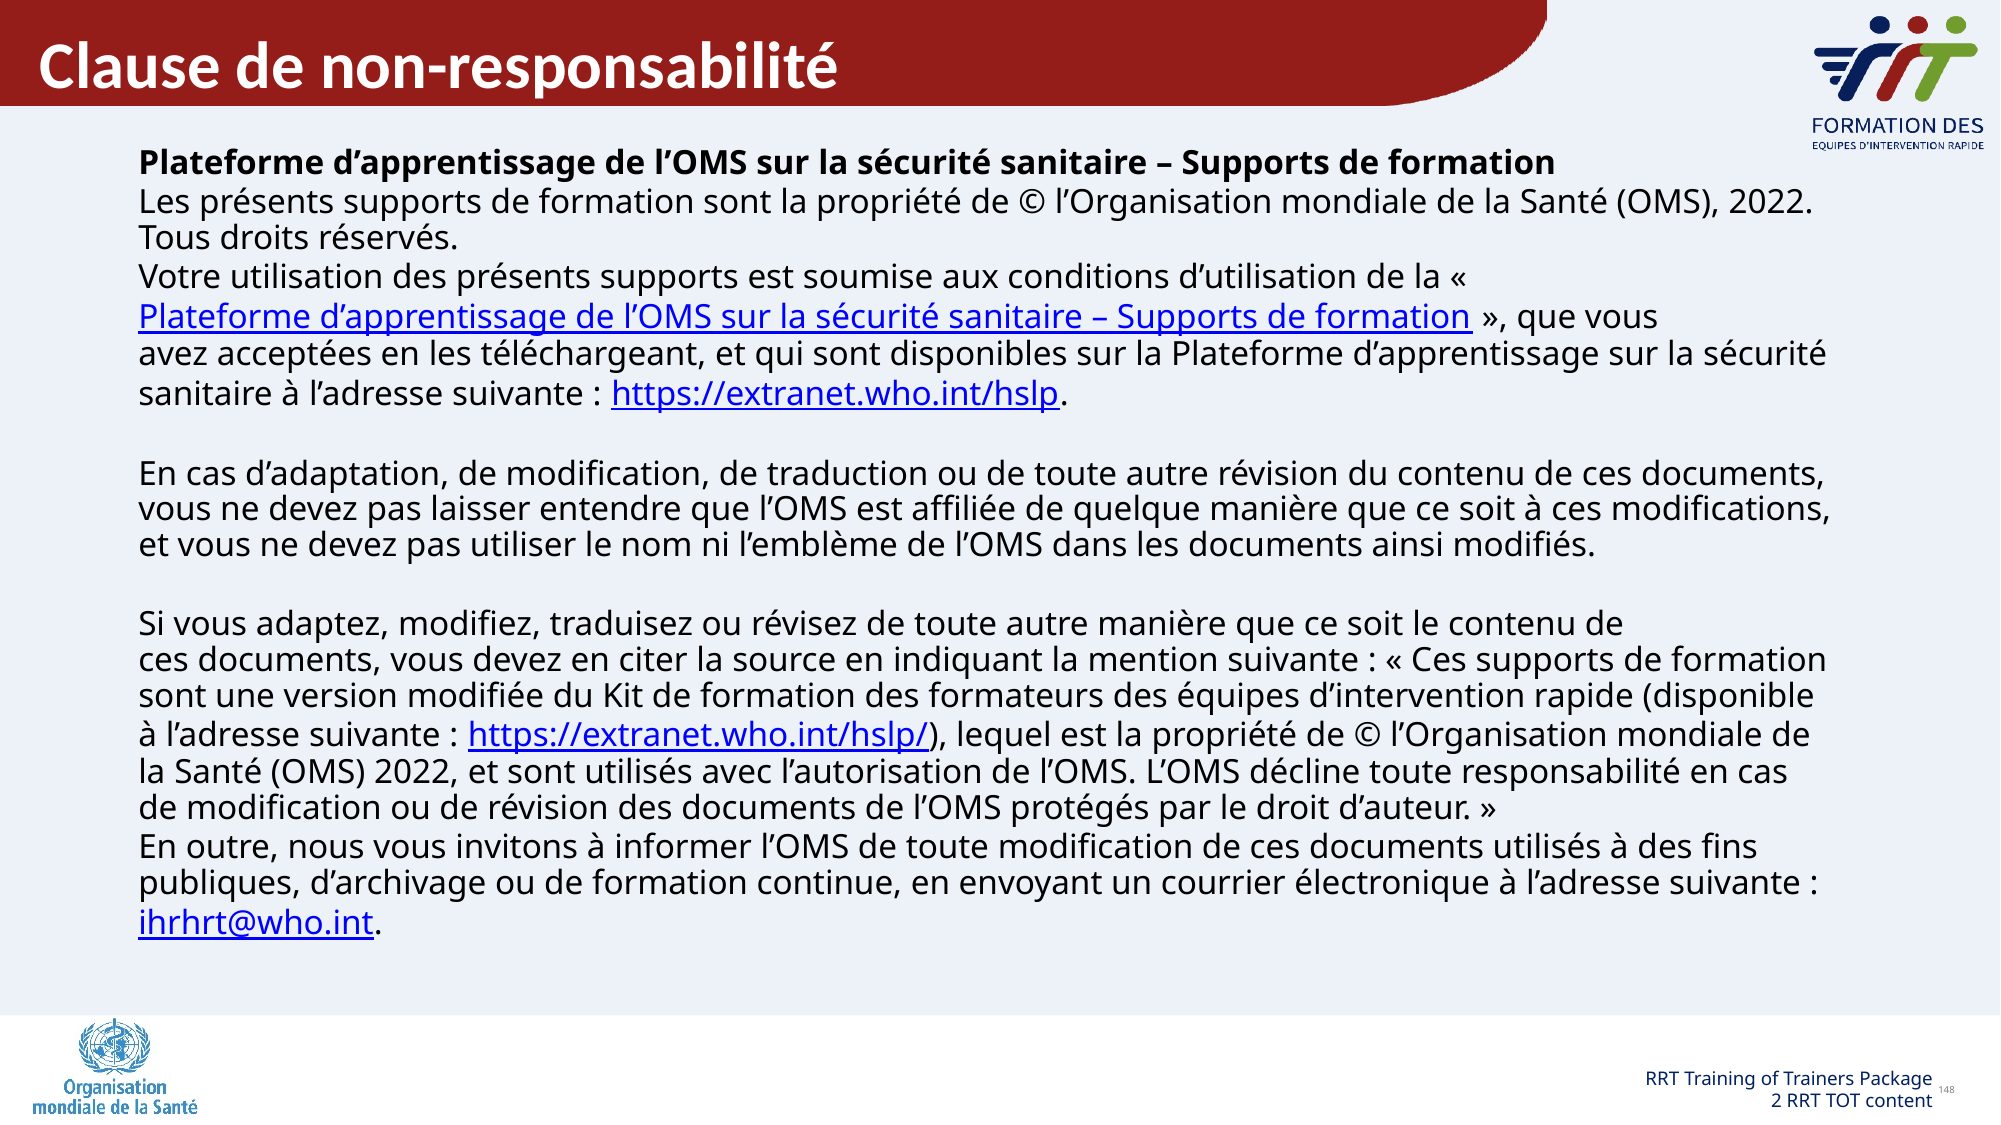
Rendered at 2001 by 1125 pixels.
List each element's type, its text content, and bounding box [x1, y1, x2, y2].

list Plateforme d’apprentissage de l’OMS sur la sécurité sanitaire – Supports de formation​ Les présents supports de formation sont la propriété de © l’Organisation mondiale de la Santé (OMS), 2022. Tous droits réservés.​ Votre utilisation des présents supports est soumise aux conditions d’utilisation de la « Plateforme d’apprentissage de l’OMS sur la sécurité sanitaire – Supports de formation », que vous avez acceptées en les téléchargeant, et qui sont disponibles sur la Plateforme d’apprentissage sur la sécurité sanitaire à l’adresse suivante : https://extranet.who.int/hslp. ​ ​ En cas d’adaptation, de modification, de traduction ou de toute autre révision du contenu de ces documents, vous ne devez pas laisser entendre que l’OMS est affiliée de quelque manière que ce soit à ces modifications, et vous ne devez pas utiliser le nom ni l’emblème de l’OMS dans les documents ainsi modifiés. ​ ​ Si vous adaptez, modifiez, traduisez ou révisez de toute autre manière que ce soit le contenu de ces documents, vous devez en citer la source en indiquant la mention suivante : « Ces supports de formation sont une version modifiée du Kit de formation des formateurs des équipes d’intervention rapide (disponible à l’adresse suivante : https://extranet.who.int/hslp/), lequel est la propriété de © l’Organisation mondiale de la Santé (OMS) 2022, et sont utilisés avec l’autorisation de l’OMS. L’OMS décline toute responsabilité en cas de modification ou de révision des documents de l’OMS protégés par le droit d’auteur. » ​ En outre, nous vous invitons à informer l’OMS de toute modification de ces documents utilisés à des fins publiques, d’archivage ou de formation continue, en envoyant un courrier électronique à l’adresse suivante : ihrhrt@who.int.​ [130, 137, 1846, 993]
picture [31, 1016, 198, 1115]
picture [1812, 15, 1984, 151]
picture [0, 0, 1547, 106]
